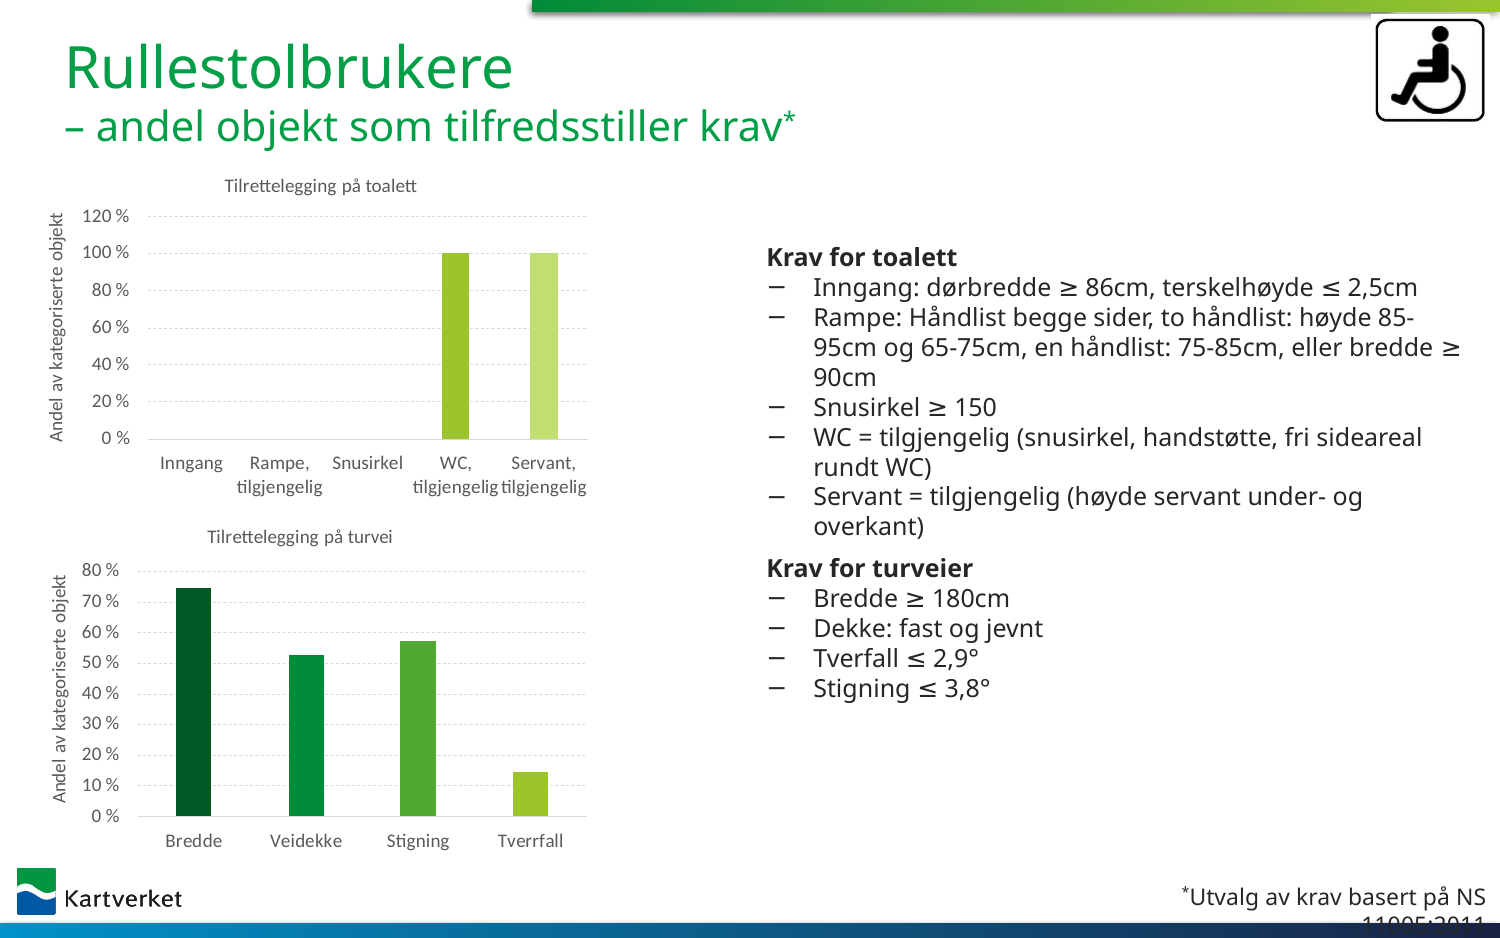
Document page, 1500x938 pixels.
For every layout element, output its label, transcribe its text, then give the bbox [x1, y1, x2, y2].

picture [1371, 13, 1491, 127]
text_box *Utvalg av krav basert på NS 11005:2011 [1068, 873, 1500, 938]
text_box Krav for turveier Bredde ≥ 180cm Dekke: fast og jevnt Tverfall ≤ 2,9° Stigning ≤ 3,8° [751, 545, 1483, 710]
picture [41, 520, 598, 859]
text_box Rullestolbrukere – andel objekt som tilfredsstiller krav* [49, 14, 1431, 158]
picture [41, 166, 599, 505]
text_box Krav for toalett Inngang: dørbredde ≥ 86cm, terskelhøyde ≤ 2,5cm Rampe: Håndlist begge sider, to håndlist: høyde 85-95cm og 65-75cm, en håndlist: 75-85cm, eller bredde ≥ 90cm Snusirkel ≥ 150 WC = tilgjengelig (snusirkel, handstøtte, fri sideareal rundt WC) Servant = tilgjengelig (høyde servant under- og overkant) [751, 234, 1483, 545]
